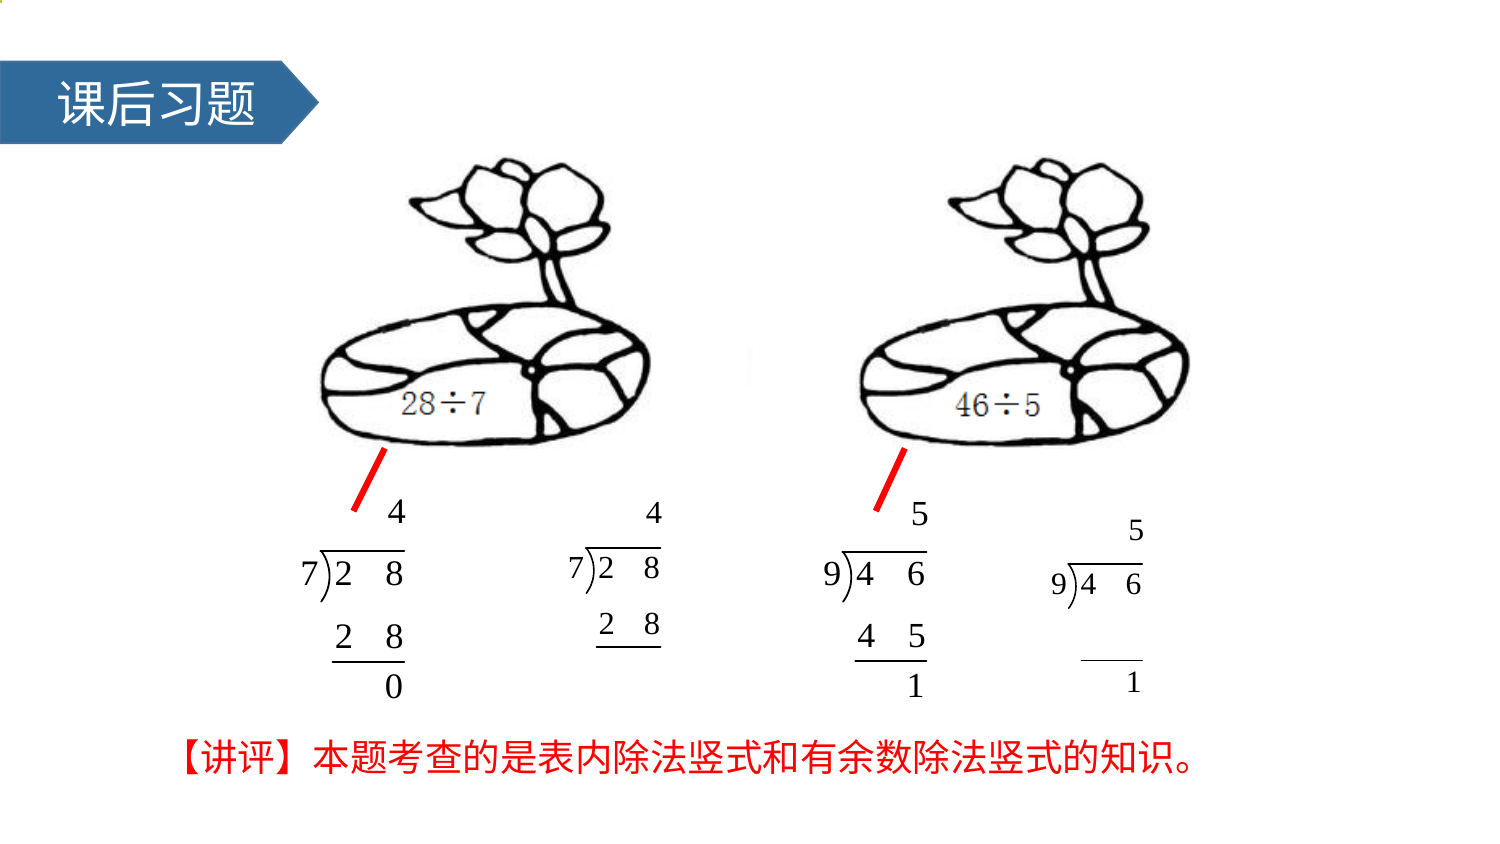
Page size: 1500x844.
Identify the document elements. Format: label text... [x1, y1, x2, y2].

picture [295, 489, 412, 715]
picture [818, 491, 933, 713]
picture [1047, 511, 1148, 706]
text_box 【讲评】本题考查的是表内除法竖式和有余数除法竖式的知识。 [151, 728, 1225, 785]
picture [563, 493, 667, 694]
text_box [353, 448, 385, 512]
picture [317, 155, 1195, 449]
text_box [875, 448, 905, 512]
text_box 课后习题 [0, 61, 318, 144]
